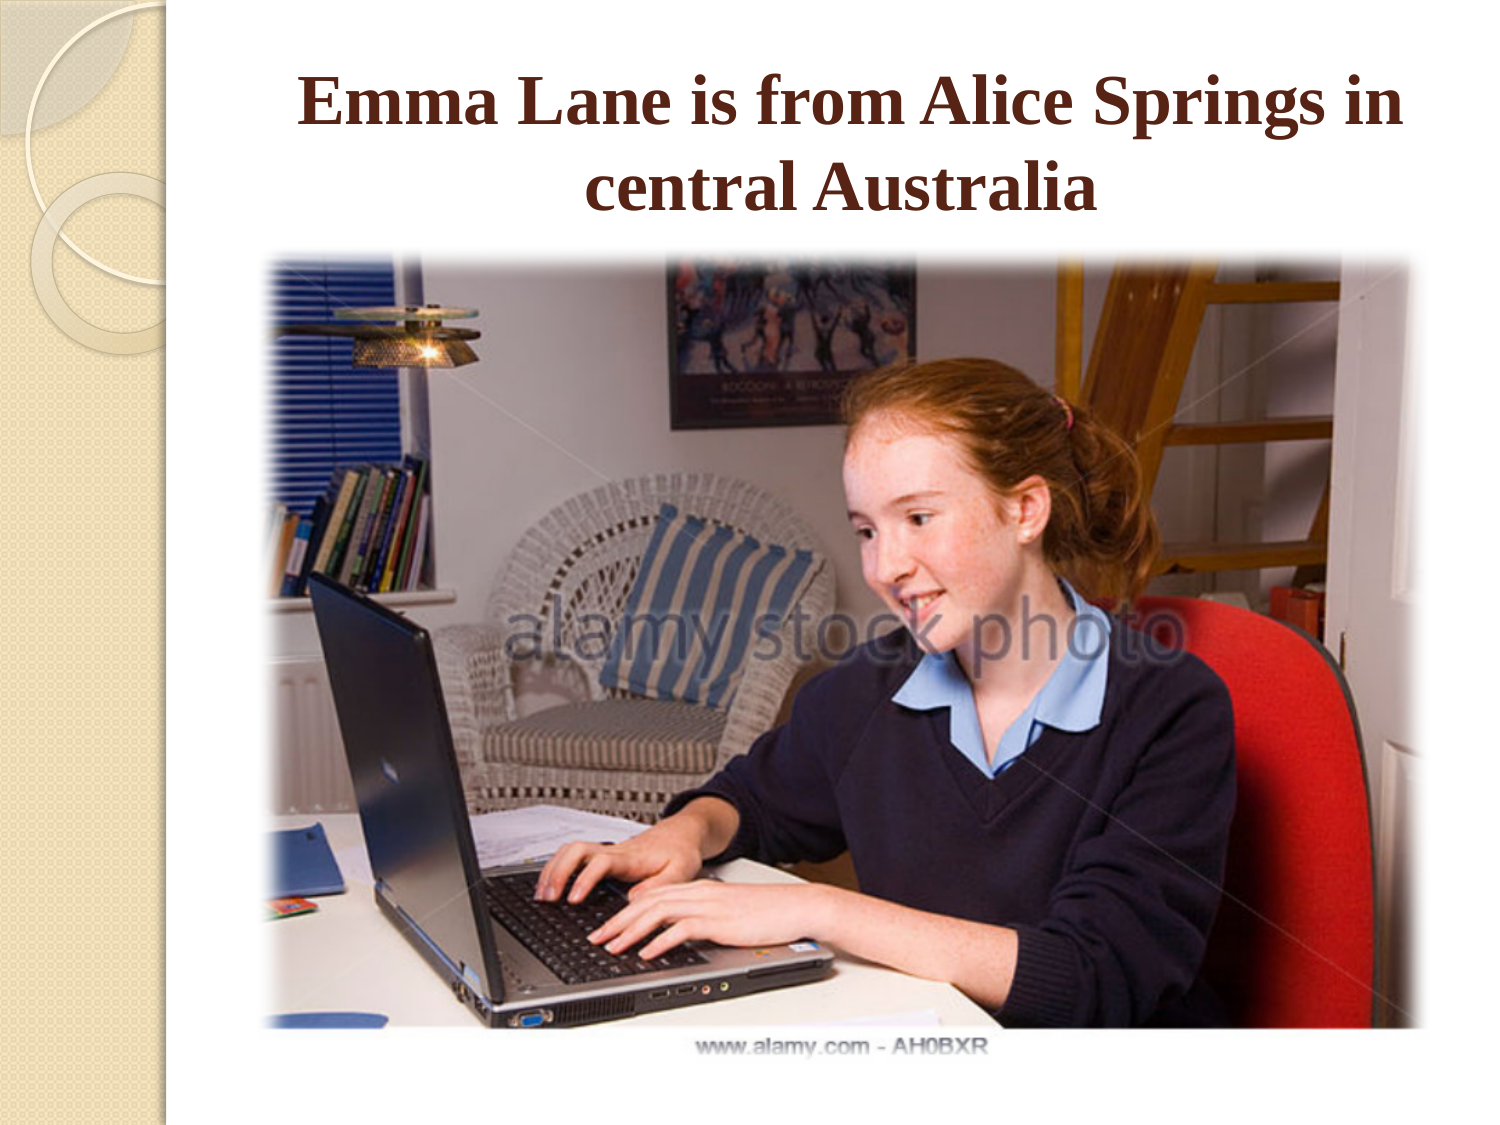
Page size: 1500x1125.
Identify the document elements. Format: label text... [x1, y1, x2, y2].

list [257, 245, 1430, 1067]
title Emma Lane is from Alice Springs in central Australia [235, 45, 1466, 233]
